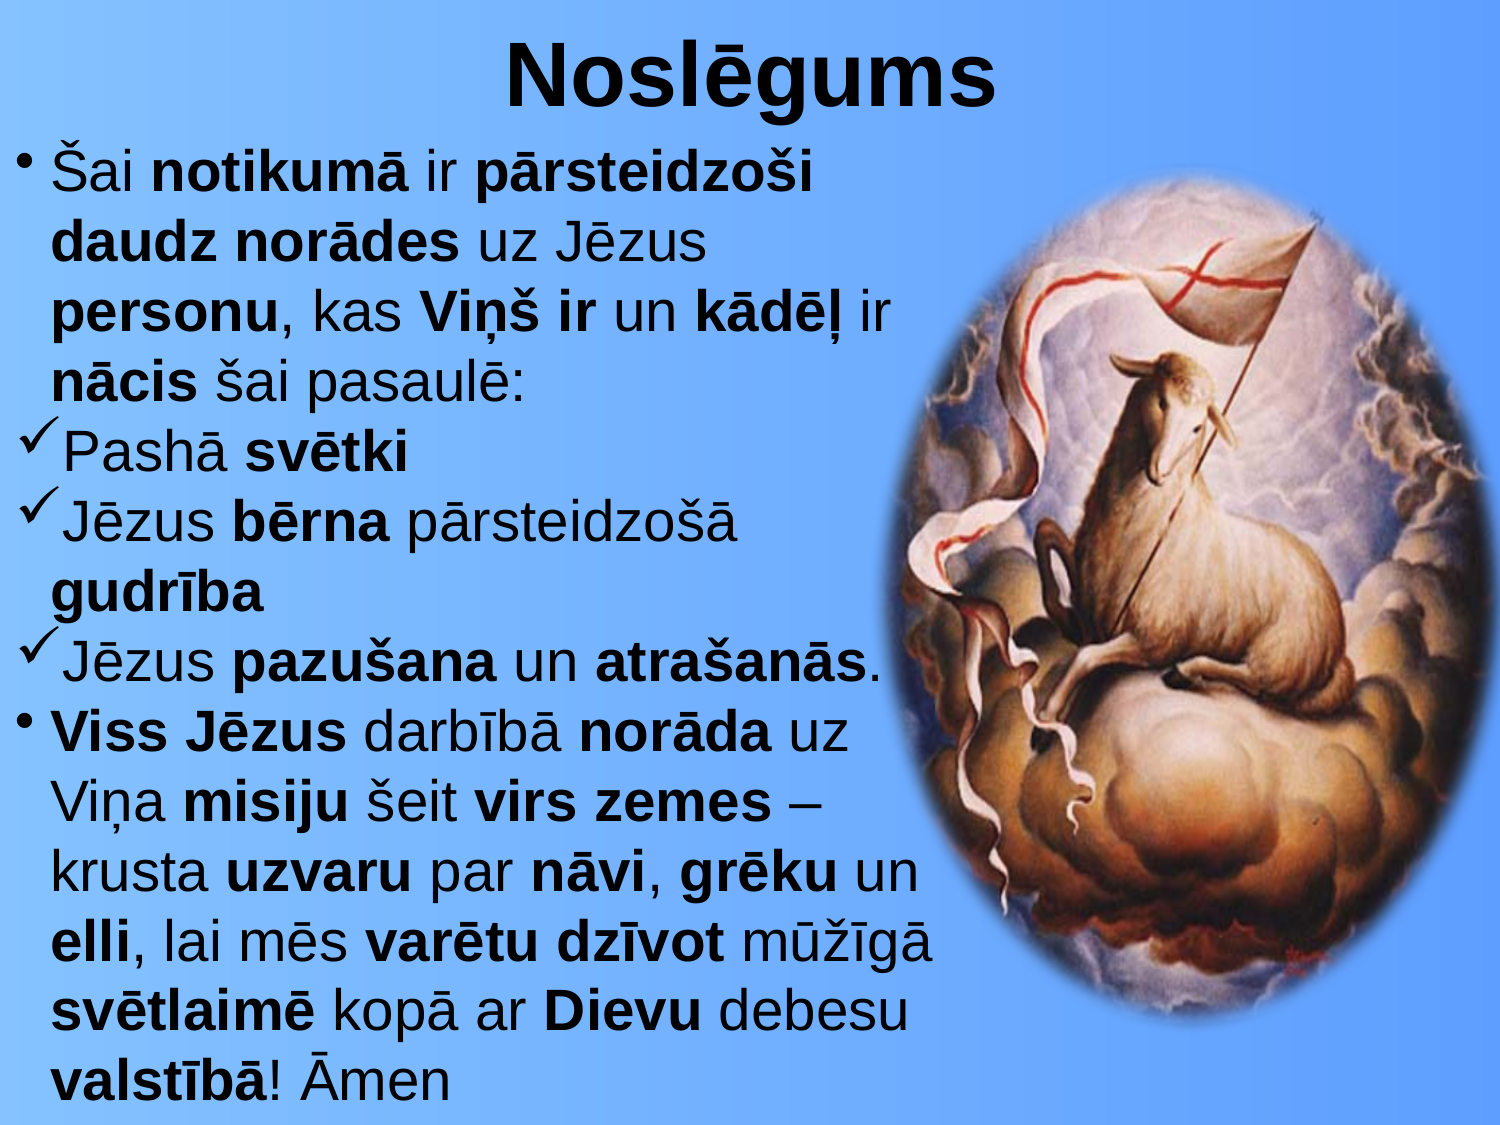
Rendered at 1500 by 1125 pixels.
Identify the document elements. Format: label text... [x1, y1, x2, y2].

title Noslēgums [76, 0, 1428, 140]
text_box Šai notikumā ir pārsteidzoši daudz norādes uz Jēzus personu, kas Viņš ir un kādēļ ir nācis šai pasaulē: Pashā svētki Jēzus bērna pārsteidzošā gudrība Jēzus pazušana un atrašanās. Viss Jēzus darbībā norāda uz Viņa misiju šeit virs zemes – krusta uzvaru par nāvi, grēku un elli, lai mēs varētu dzīvot mūžīgā svētlaimē kopā ar Dievu debesu valstībā! Āmen [0, 125, 963, 1120]
picture [867, 160, 1500, 1036]
